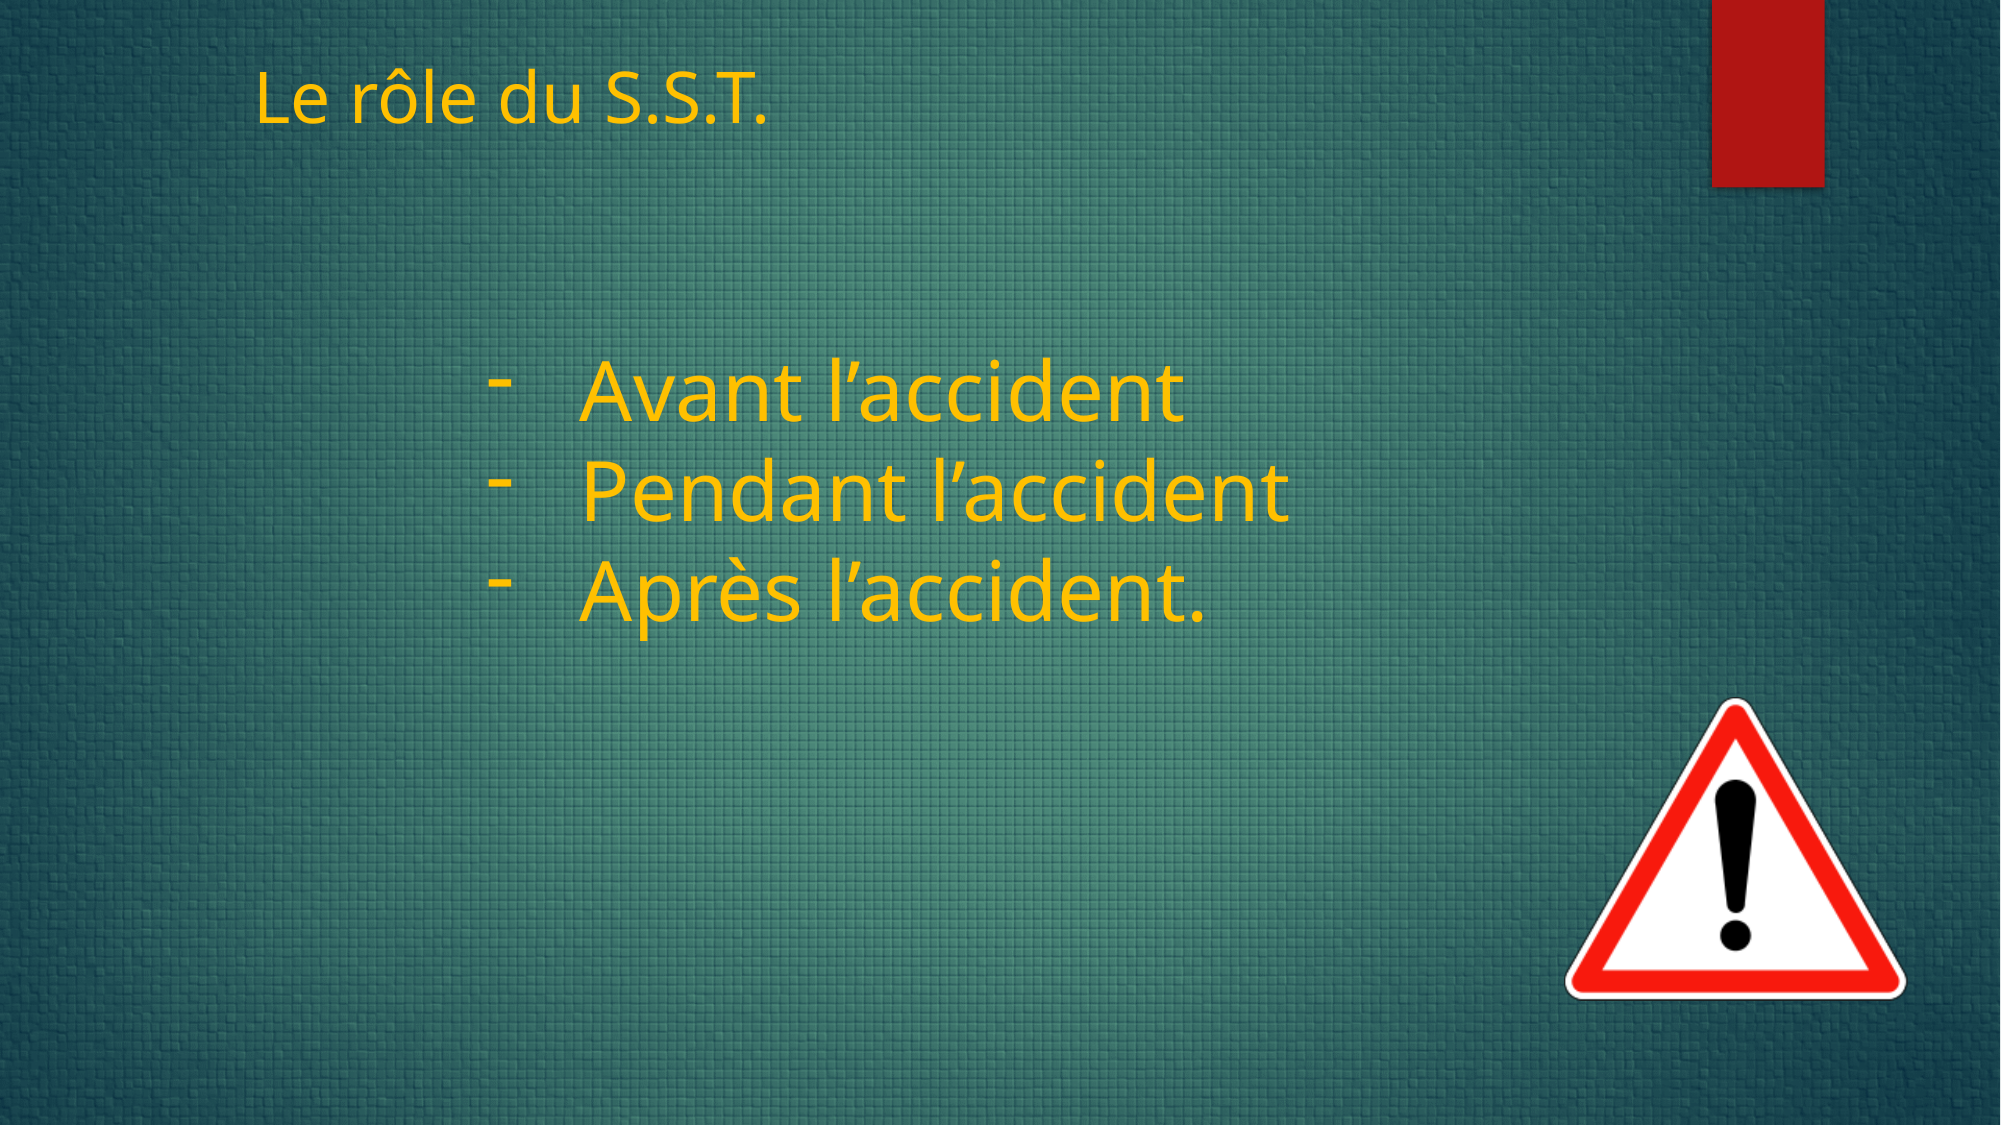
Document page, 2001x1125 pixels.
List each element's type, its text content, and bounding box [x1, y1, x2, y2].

picture [1563, 697, 1909, 1001]
text_box Avant l’accident Pendant l’accident Après l’accident. [471, 330, 1472, 646]
text_box Le rôle du S.S.T. [67, 45, 958, 233]
